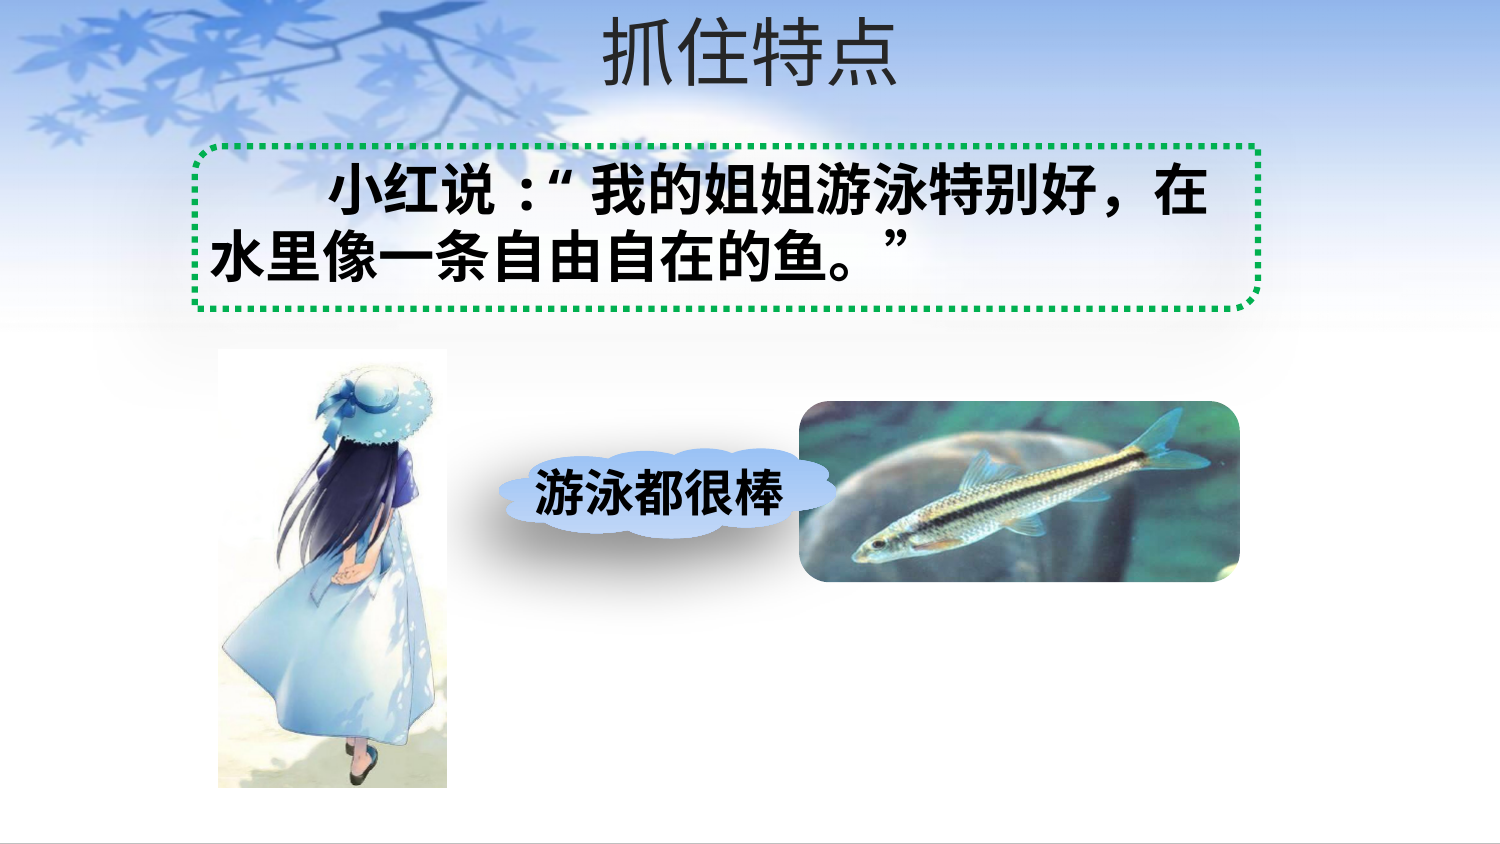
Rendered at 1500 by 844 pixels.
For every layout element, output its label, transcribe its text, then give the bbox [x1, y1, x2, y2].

picture [0, 0, 1500, 844]
text_box [193, 145, 1260, 310]
text_box 小红说:“我的姐姐游泳特别好，在水里像一条自由自在的鱼。” [194, 146, 1240, 297]
title 抓住特点 [103, 0, 1397, 102]
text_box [498, 448, 837, 539]
